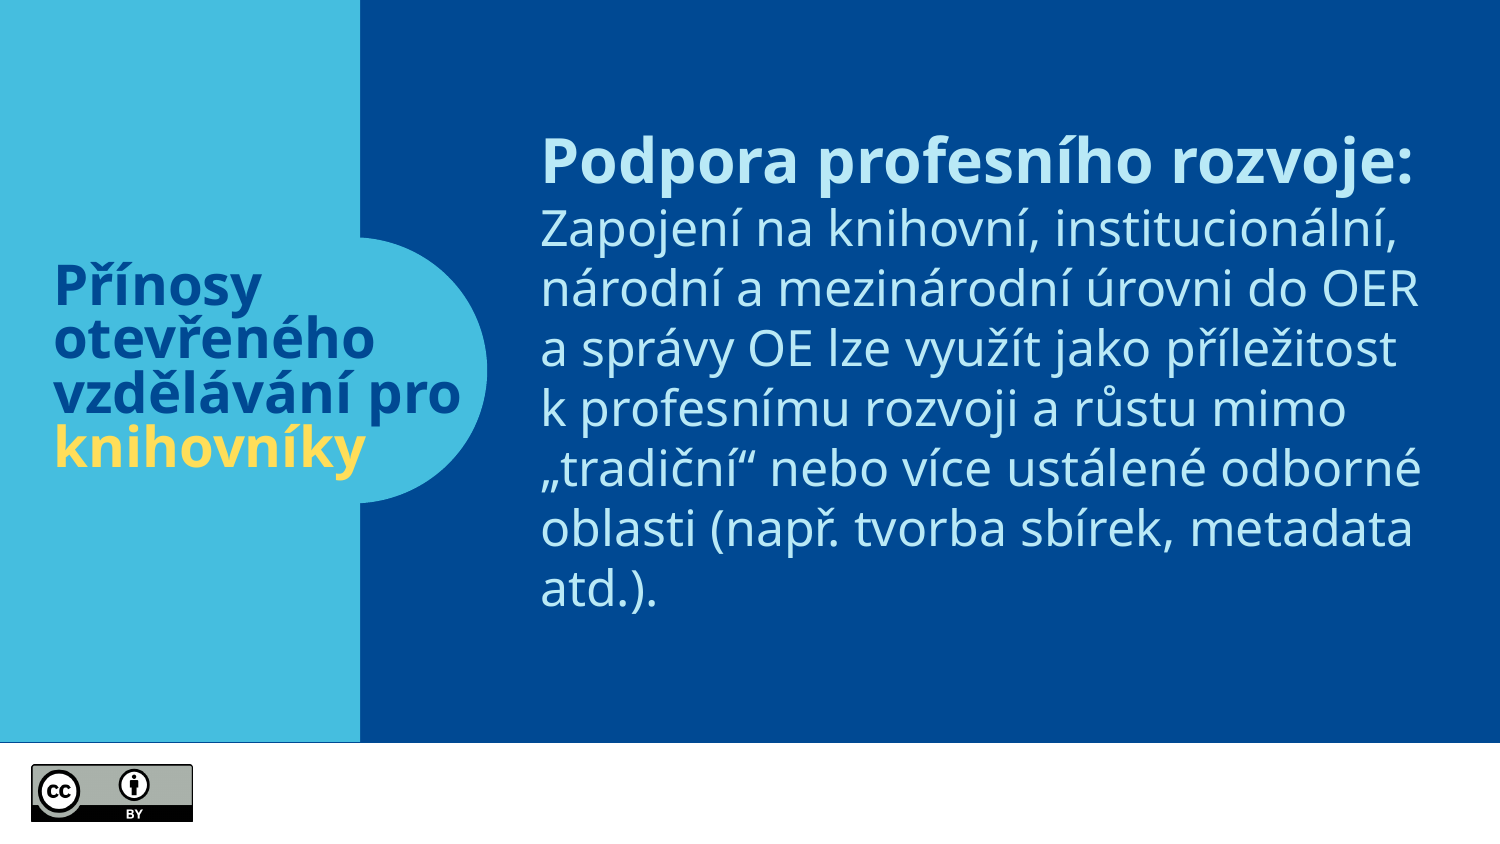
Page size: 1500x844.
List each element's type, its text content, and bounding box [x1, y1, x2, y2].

text_box [300, 493, 405, 504]
text_box [304, 237, 401, 246]
text_box [0, 750, 1500, 844]
text_box Podpora profesního rozvoje: Zapojení na knihovní, institucionální, národní a mezinárodní úrovni do OER a správy OE lze využít jako příležitost k profesnímu rozvoji a růstu mimo „tradiční“ nebo více ustálené odborné oblasti (např. tvorba sbírek, metadata atd.). [525, 106, 1440, 631]
text_box [0, 0, 361, 742]
text_box [483, 337, 488, 404]
picture [31, 764, 193, 822]
text_box Přínosy otevřeného vzdělávání pro knihovníky [38, 246, 483, 493]
